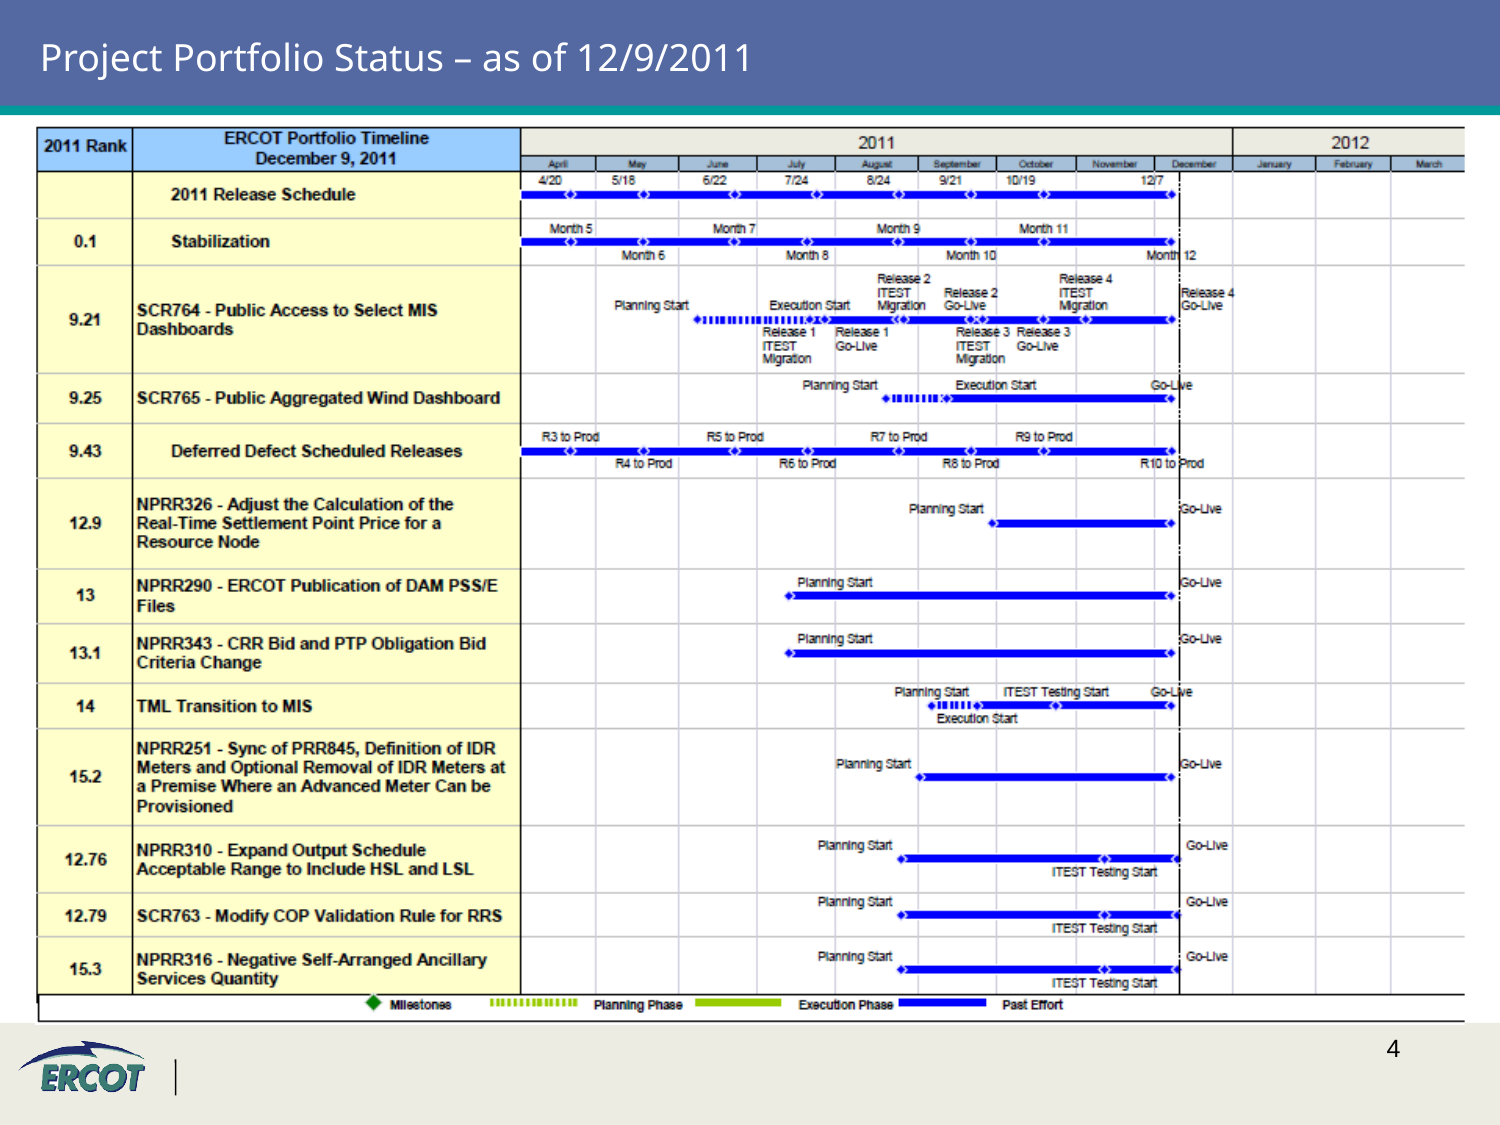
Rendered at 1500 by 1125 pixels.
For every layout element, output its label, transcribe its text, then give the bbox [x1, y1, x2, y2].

picture [10, 1031, 151, 1111]
title Project Portfolio Status – as of 12/9/2011 [24, 0, 1163, 113]
picture [34, 124, 1466, 1026]
